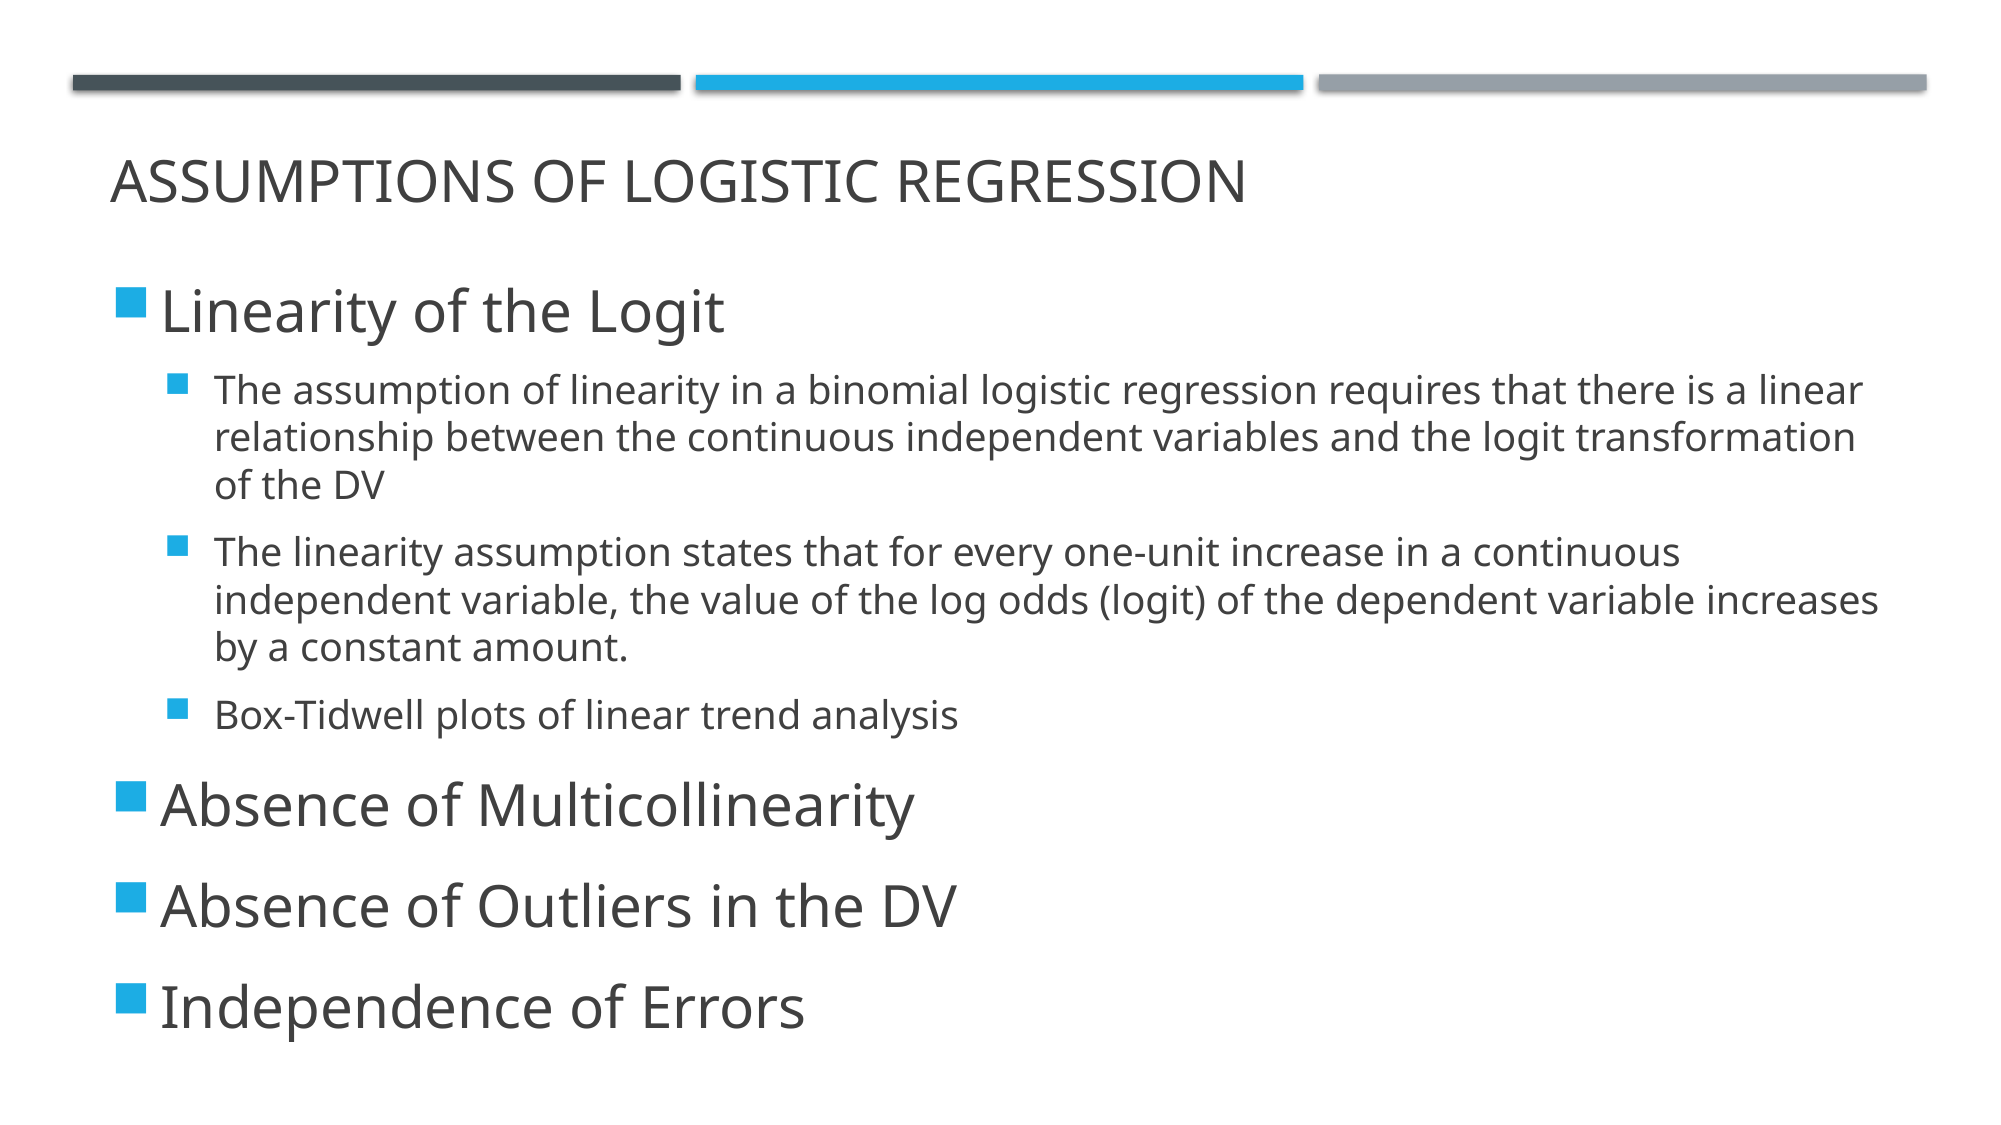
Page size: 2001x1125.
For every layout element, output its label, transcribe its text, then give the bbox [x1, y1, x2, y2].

list Linearity of the Logit The assumption of linearity in a binomial logistic regression requires that there is a linear relationship between the continuous independent variables and the logit transformation of the DV The linearity assumption states that for every one-unit increase in a continuous independent variable, the value of the log odds (logit) of the dependent variable increases by a constant amount. Box-Tidwell plots of linear trend analysis Absence of Multicollinearity Absence of Outliers in the DV Independence of Errors [95, 260, 1905, 1070]
title Assumptions of logistic regression [95, 115, 1905, 222]
